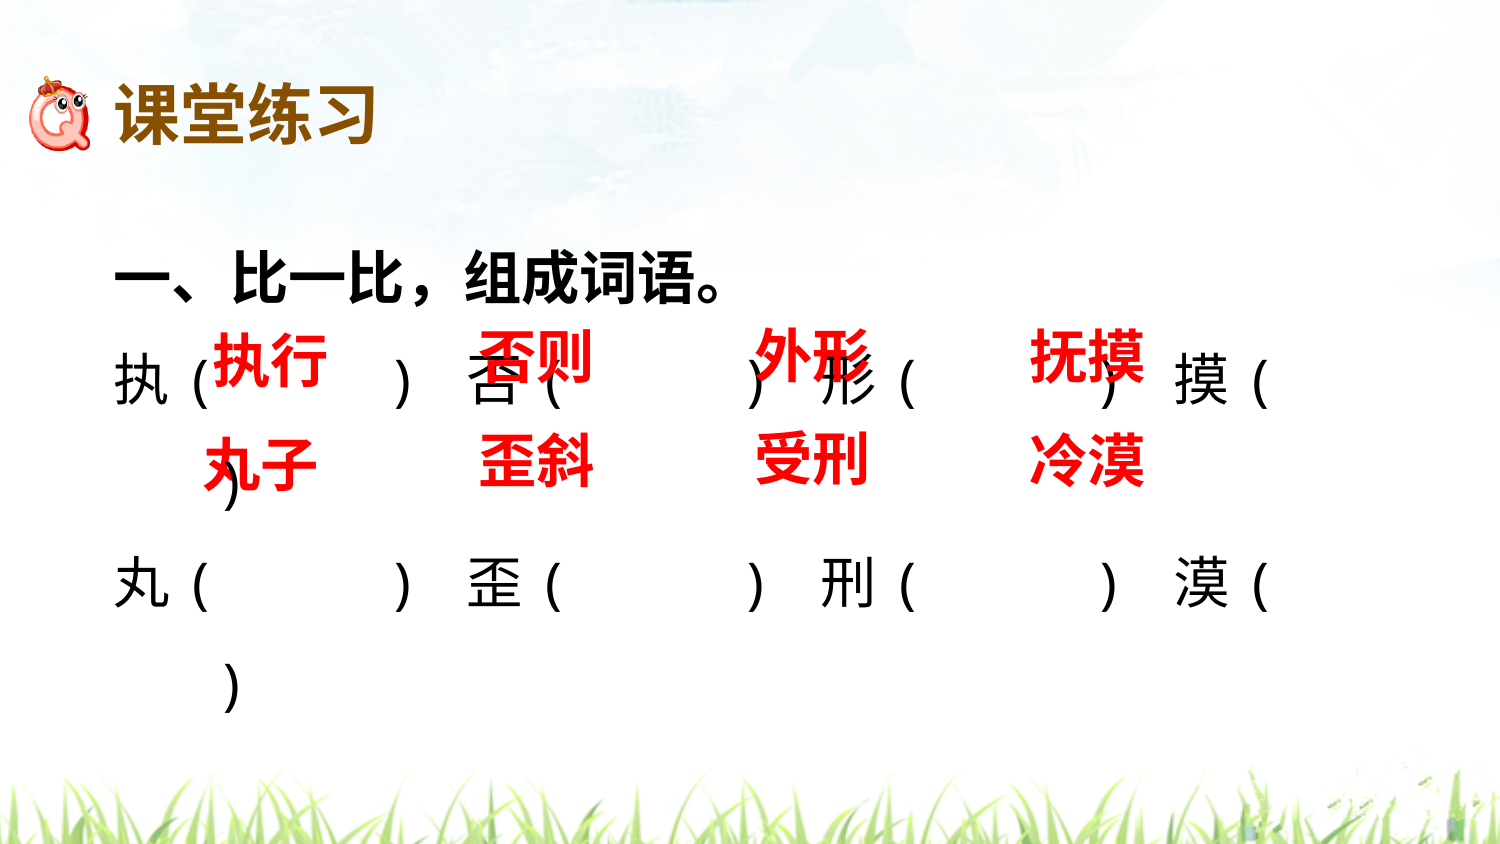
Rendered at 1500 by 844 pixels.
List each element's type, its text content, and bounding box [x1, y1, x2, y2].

text_box 抚摸 [985, 314, 1170, 397]
text_box 一、比一比，组成词语。 执( ) 否( ) 形( ) 摸( ) 丸( ) 歪( ) 刑( ) 漠( ) [102, 200, 1352, 722]
text_box 歪斜 [433, 418, 698, 500]
text_box 受刑 [710, 416, 974, 498]
text_box 否则 [433, 314, 619, 397]
text_box 外形 [710, 313, 895, 395]
text_box 冷漠 [985, 418, 1249, 500]
text_box 课堂练习 [102, 67, 420, 159]
picture [0, 0, 1500, 844]
